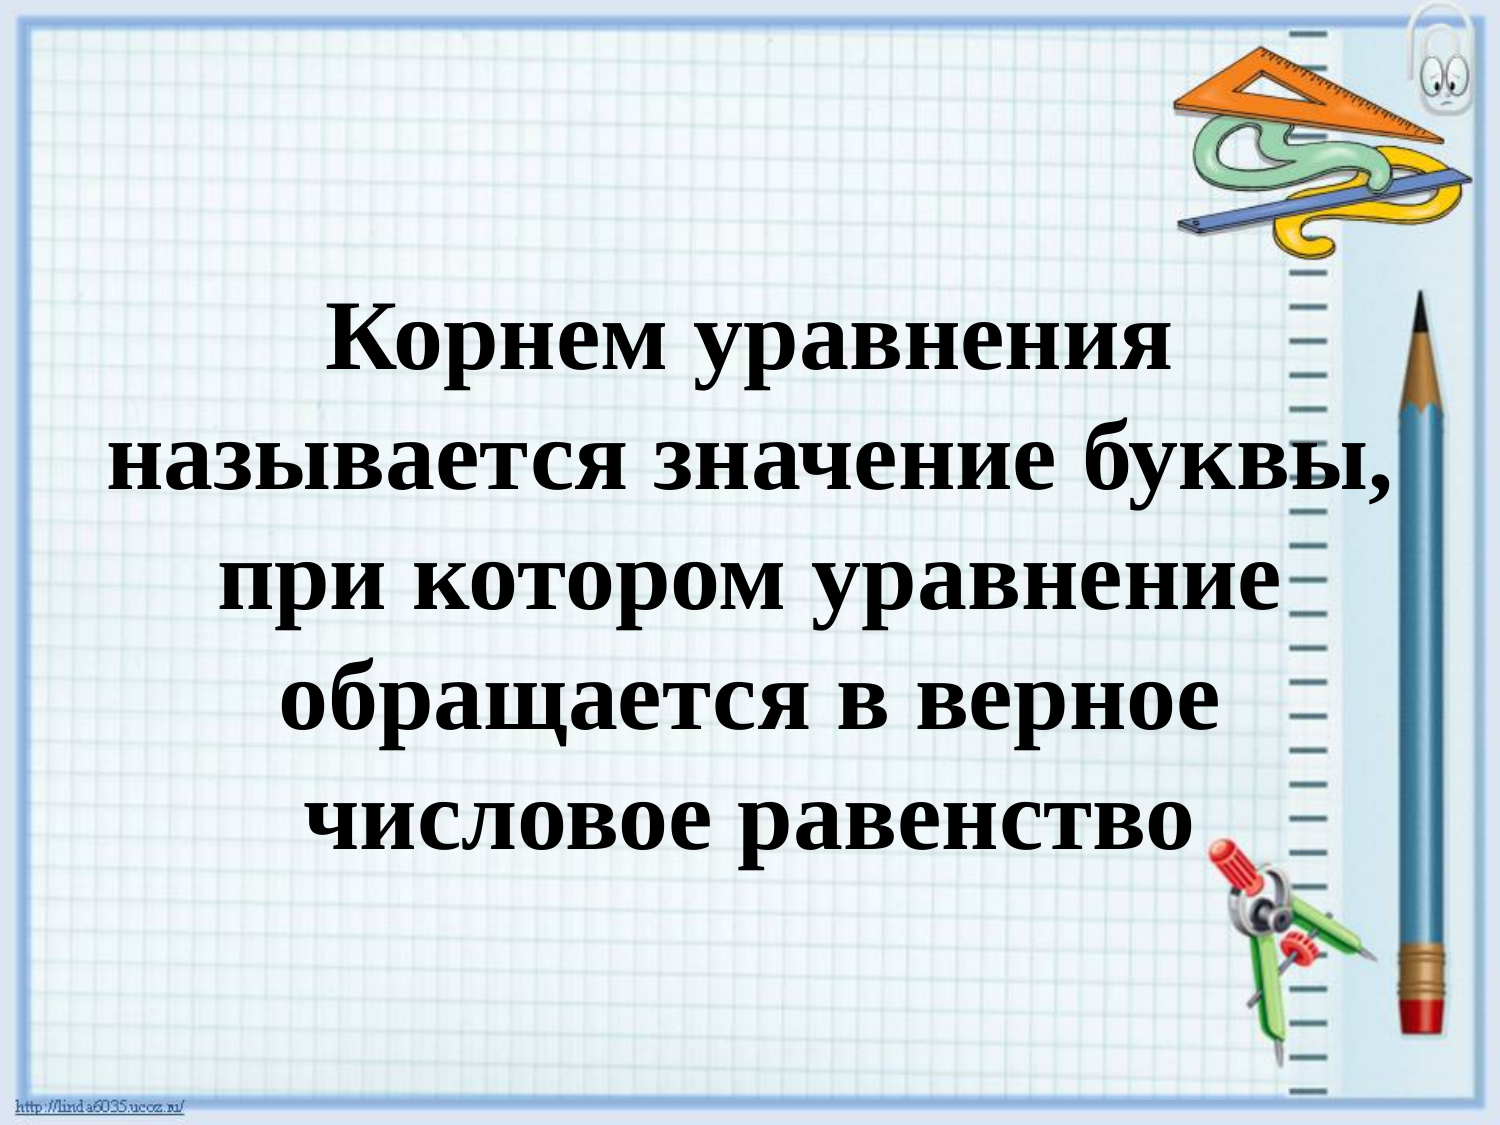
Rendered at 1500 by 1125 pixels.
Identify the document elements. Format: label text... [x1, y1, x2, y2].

list Корнем уравнения называется значение буквы, при котором уравнение обращается в верное числовое равенство [75, 262, 1425, 1005]
picture [0, 0, 1500, 1125]
